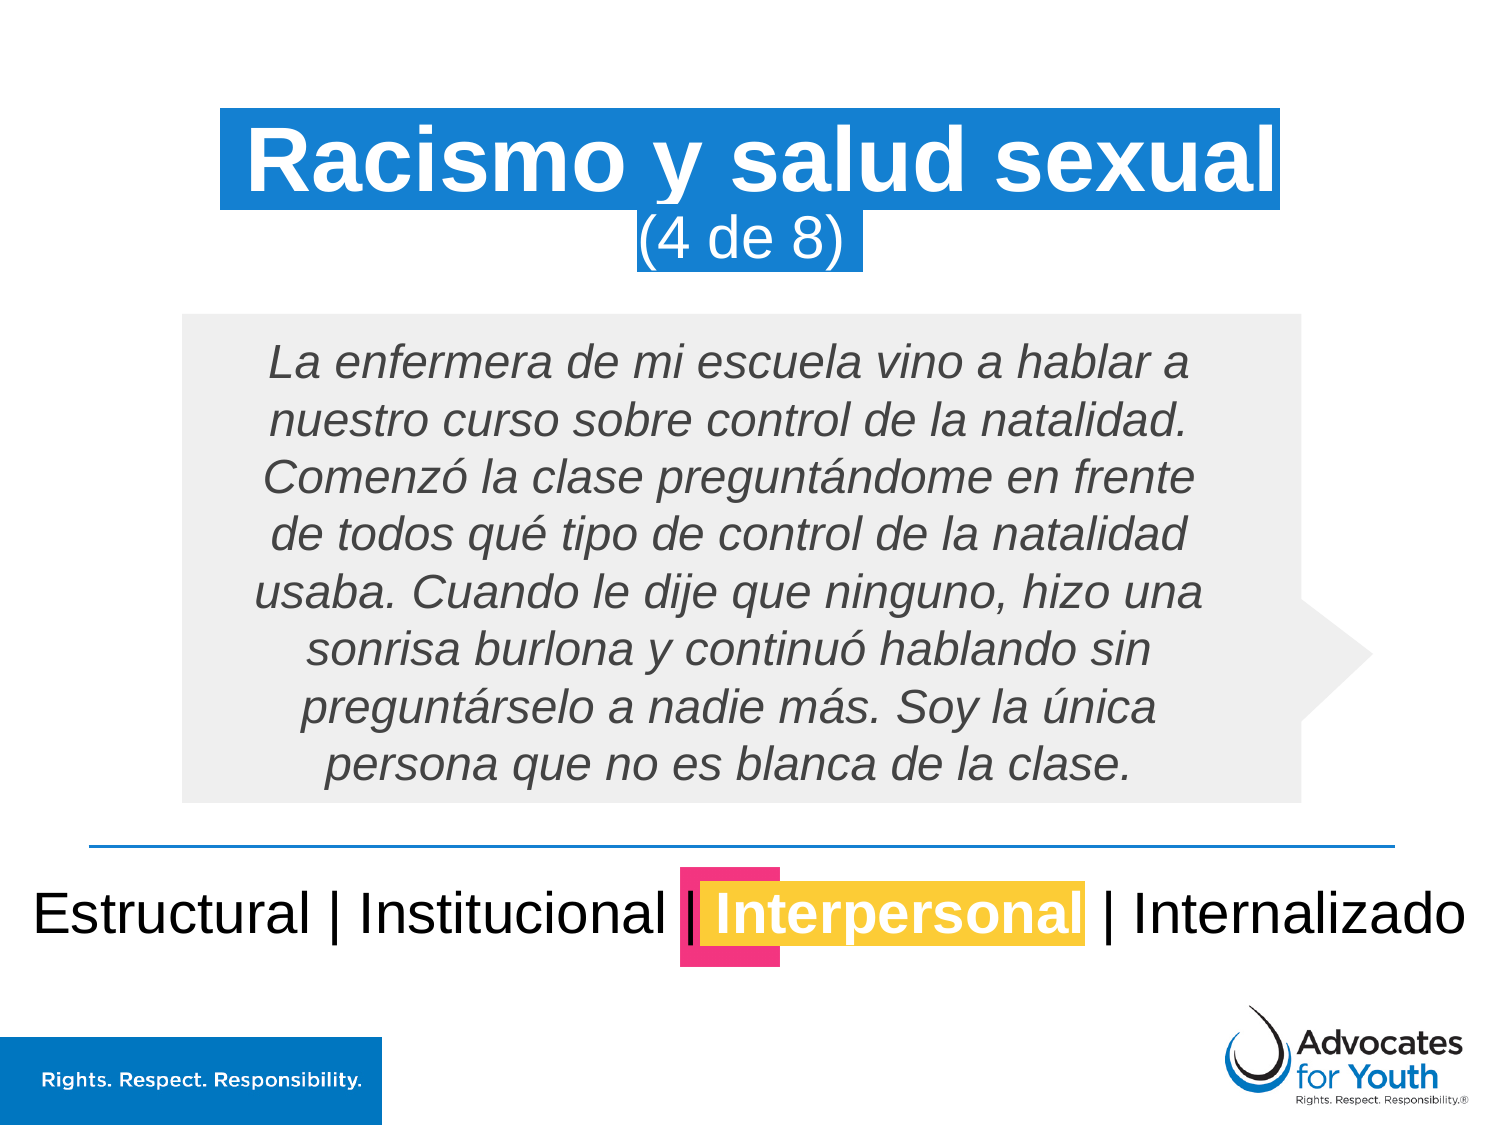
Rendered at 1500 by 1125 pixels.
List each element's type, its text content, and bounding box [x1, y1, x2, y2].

picture [679, 867, 781, 968]
text_box La enfermera de mi escuela vino a hablar a nuestro curso sobre control de la natalidad. Comenzó la clase preguntándome en frente de todos qué tipo de control de la natalidad usaba. Cuando le dije que ninguno, hizo una sonrisa burlona y continuó hablando sin preguntárselo a nadie más. Soy la única persona que no es blanca de la clase. [221, 323, 1239, 798]
title Racismo y salud sexual (4 de 8) [112, 99, 1388, 288]
picture [1200, 990, 1500, 1125]
list Estructural | Institucional | Interpersonal | Internalizado [0, 886, 674, 948]
picture [0, 1037, 382, 1125]
list Estructural | Institucional | Interpersonal | Internalizado [785, 886, 1500, 948]
text_box [182, 313, 1374, 803]
